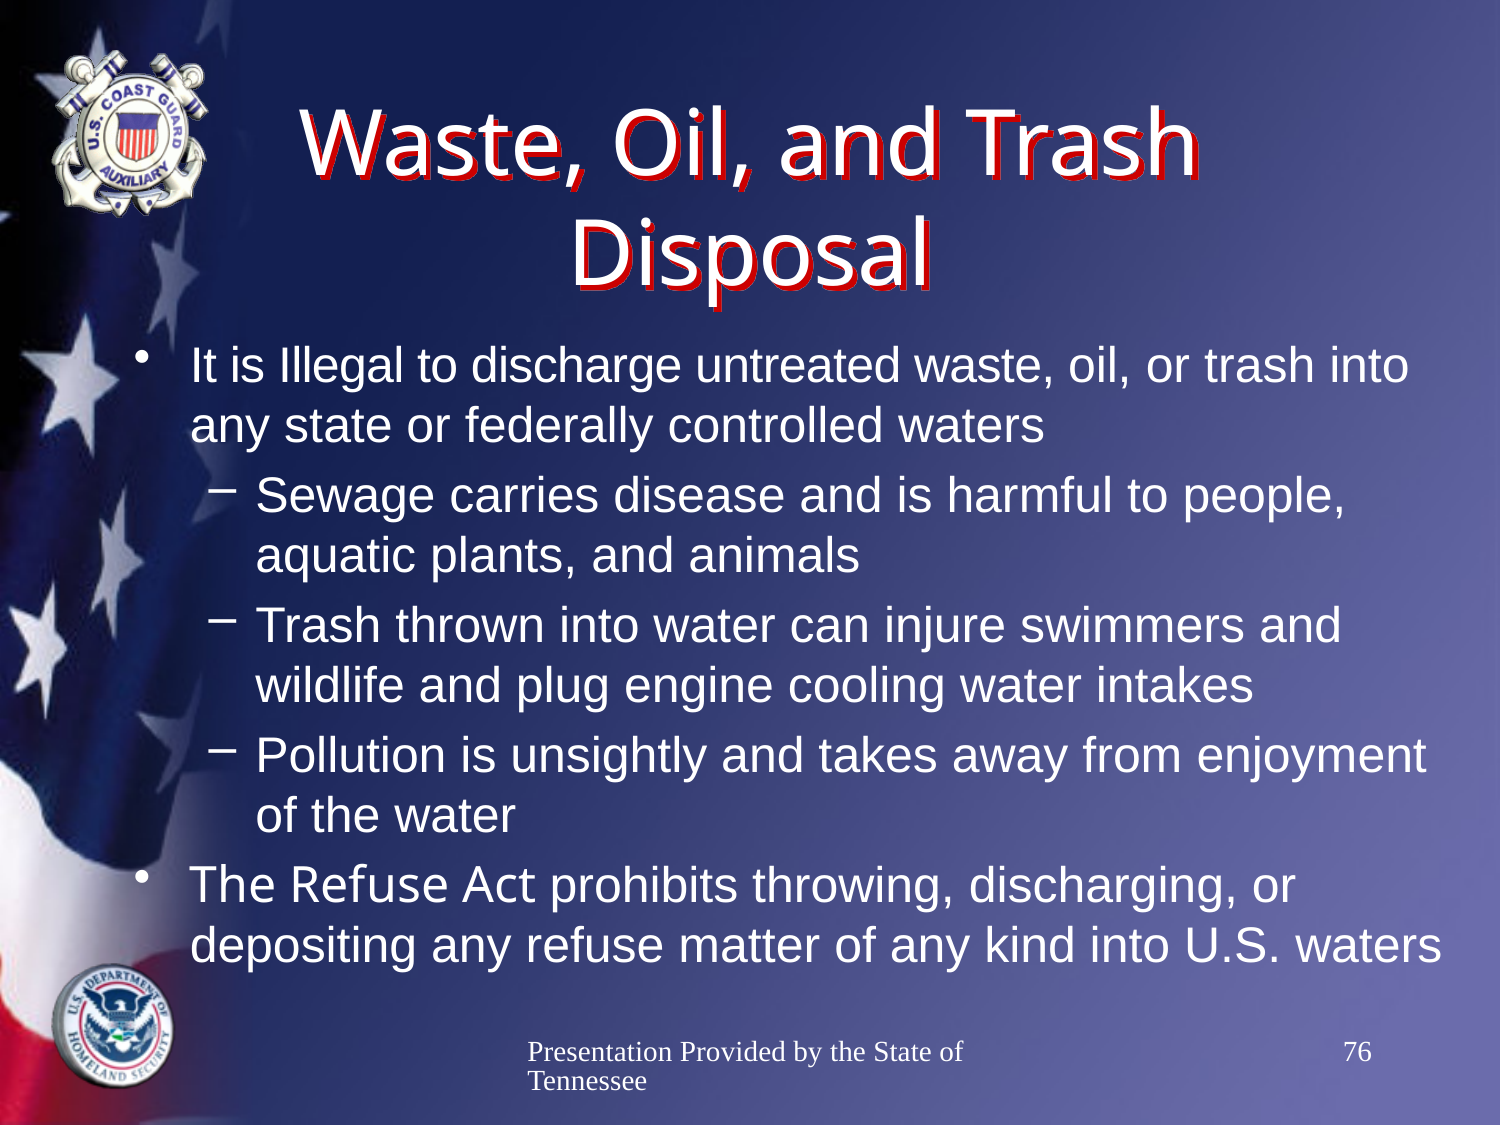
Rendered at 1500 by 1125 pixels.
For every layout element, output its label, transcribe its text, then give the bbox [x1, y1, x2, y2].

title Waste, Oil, and Trash Disposal [112, 99, 1388, 288]
picture [0, 0, 1500, 1125]
list It is Illegal to discharge untreated waste, oil, or trash into any state or federally controlled waters Sewage carries disease and is harmful to people, aquatic plants, and animals Trash thrown into water can injure swimmers and wildlife and plug engine cooling water intakes Pollution is unsightly and takes away from enjoyment of the water The Refuse Act prohibits throwing, discharging, or depositing any refuse matter of any kind into U.S. waters [118, 324, 1469, 1125]
footer Presentation Provided by the State of Tennessee [512, 1025, 988, 1100]
slide_number 76 [1074, 1025, 1388, 1100]
